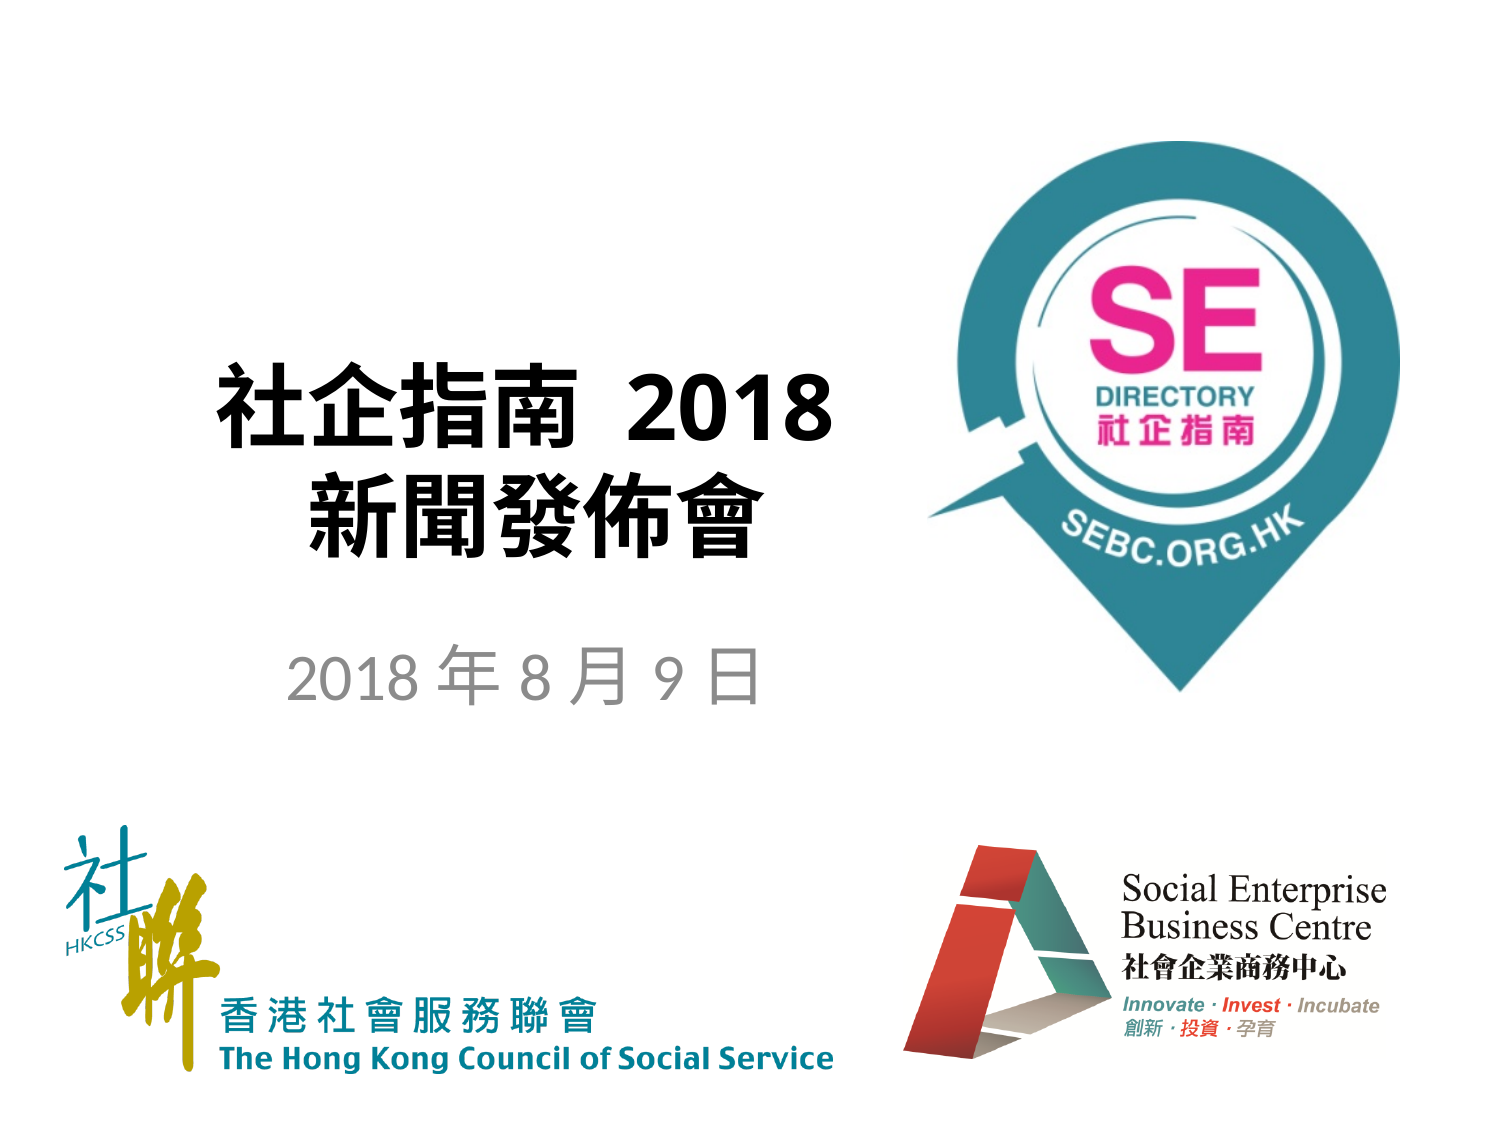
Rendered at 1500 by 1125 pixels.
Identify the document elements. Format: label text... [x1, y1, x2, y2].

picture [903, 845, 1387, 1059]
picture [64, 825, 833, 1074]
subtitle 2018年8月9日 [212, 626, 840, 914]
title 社企指南 2018 新聞發佈會 [100, 338, 921, 580]
picture [926, 141, 1400, 693]
